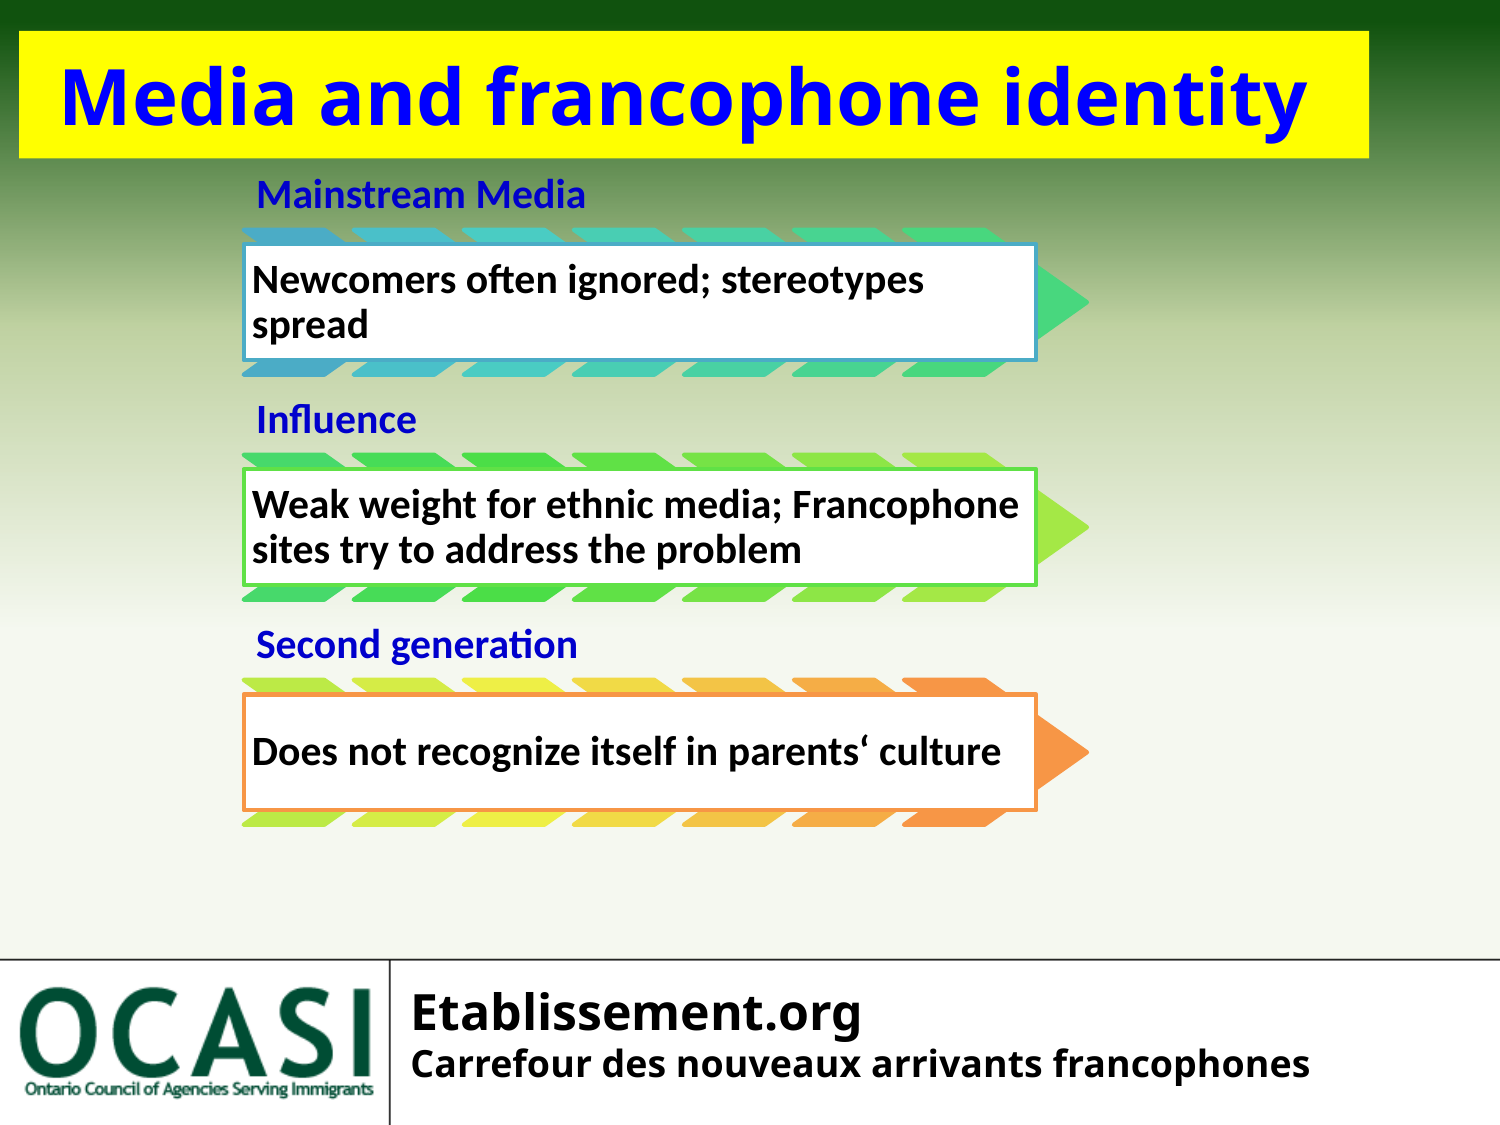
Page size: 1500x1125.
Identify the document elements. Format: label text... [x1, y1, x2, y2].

text_box Media and francophone identity [19, 30, 1370, 156]
text_box Etablissement.org Carrefour des nouveaux arrivants francophones [395, 972, 1400, 1093]
text_box [25, 155, 1376, 942]
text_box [18, 158, 1312, 826]
picture [0, 0, 1500, 1125]
